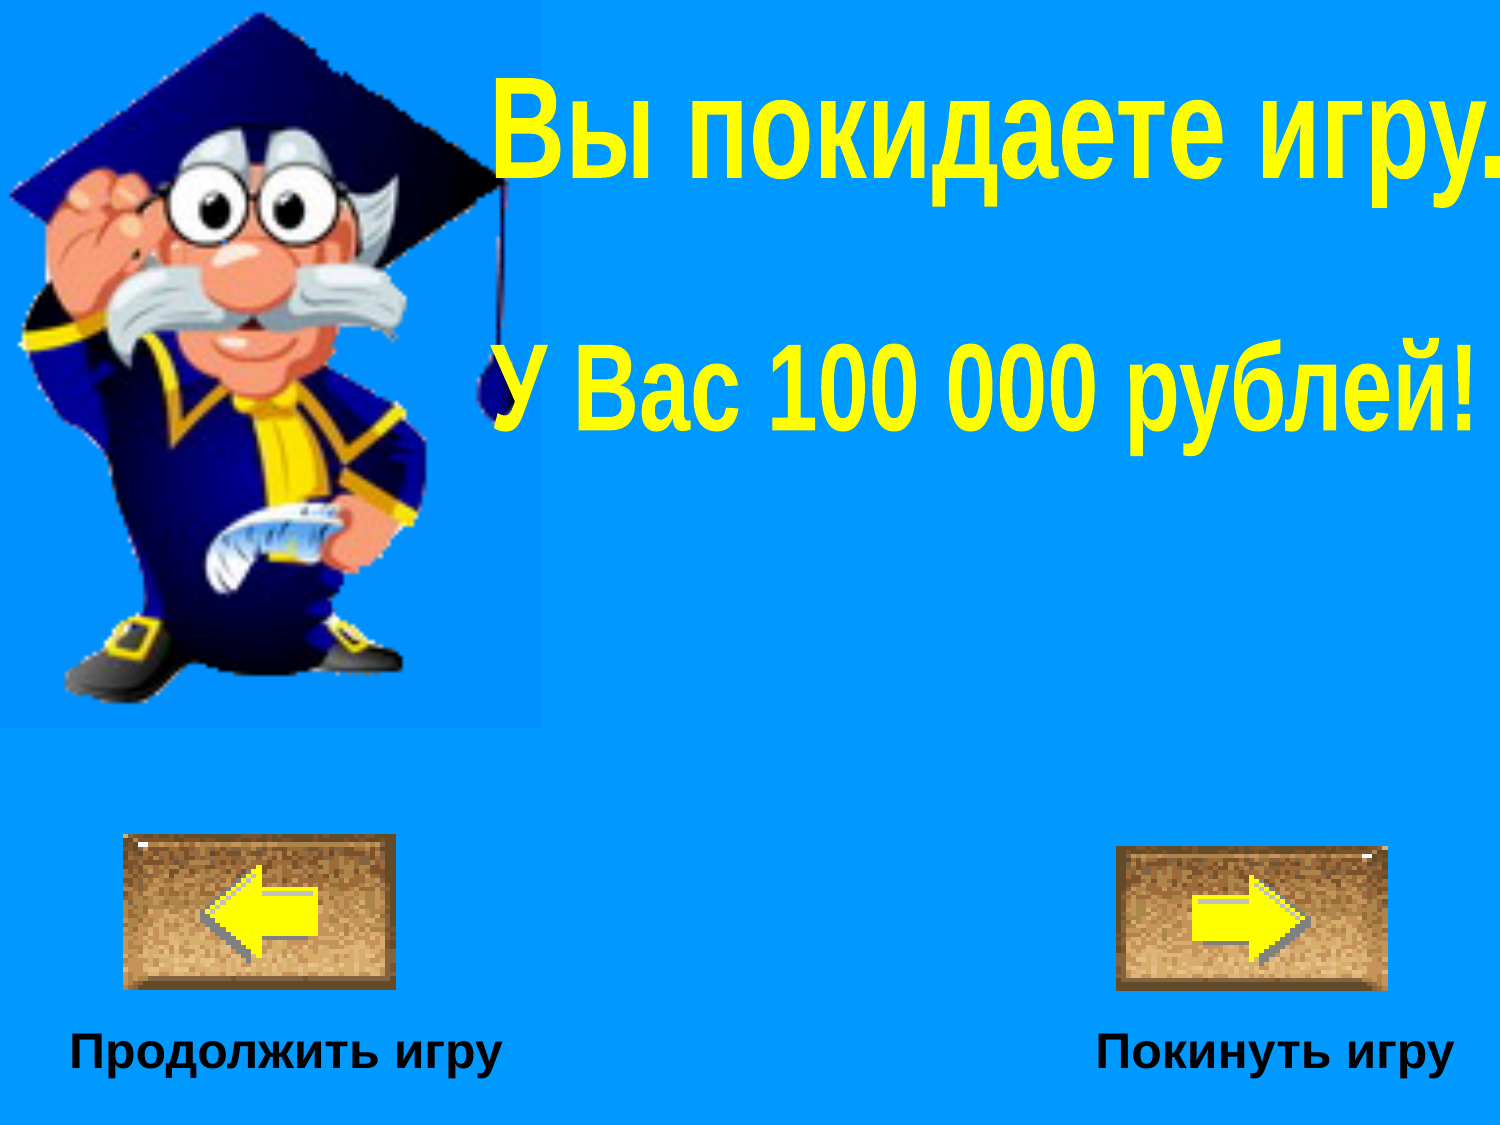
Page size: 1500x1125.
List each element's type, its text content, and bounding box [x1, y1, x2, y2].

picture [123, 833, 396, 991]
picture [1115, 845, 1388, 991]
picture [0, 0, 541, 729]
text_box Продолжить игру [54, 1011, 519, 1087]
text_box Покинуть игру [1080, 1011, 1470, 1087]
